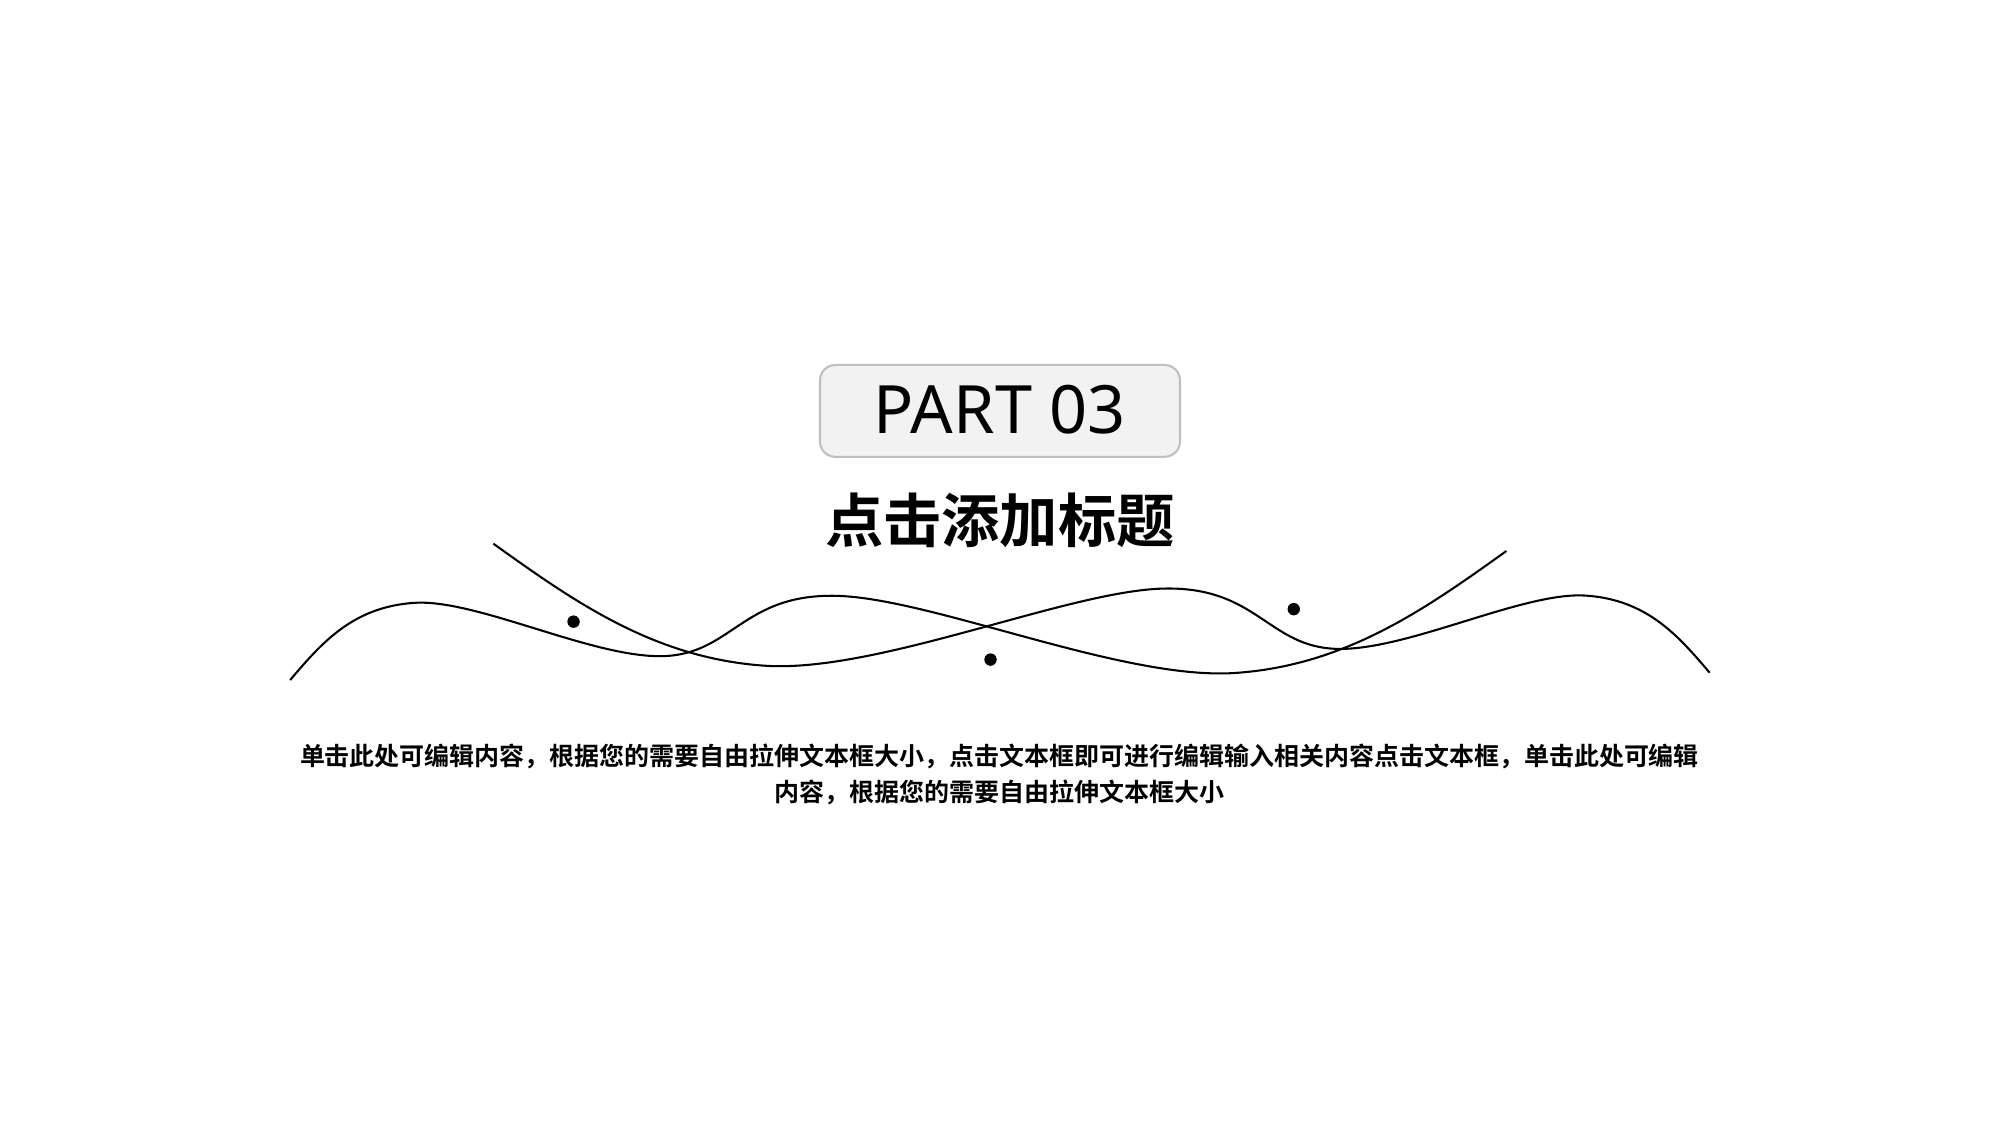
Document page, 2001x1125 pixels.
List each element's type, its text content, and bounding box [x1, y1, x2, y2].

text_box 点击添加标题 [713, 476, 1287, 543]
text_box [290, 543, 1710, 680]
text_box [816, 359, 1184, 457]
text_box 单击此处可编辑内容，根据您的需要自由拉伸文本框大小，点击文本框即可进行编辑输入相关内容点击文本框，单击此处可编辑内容，根据您的需要自由拉伸文本框大小 [283, 727, 1717, 815]
